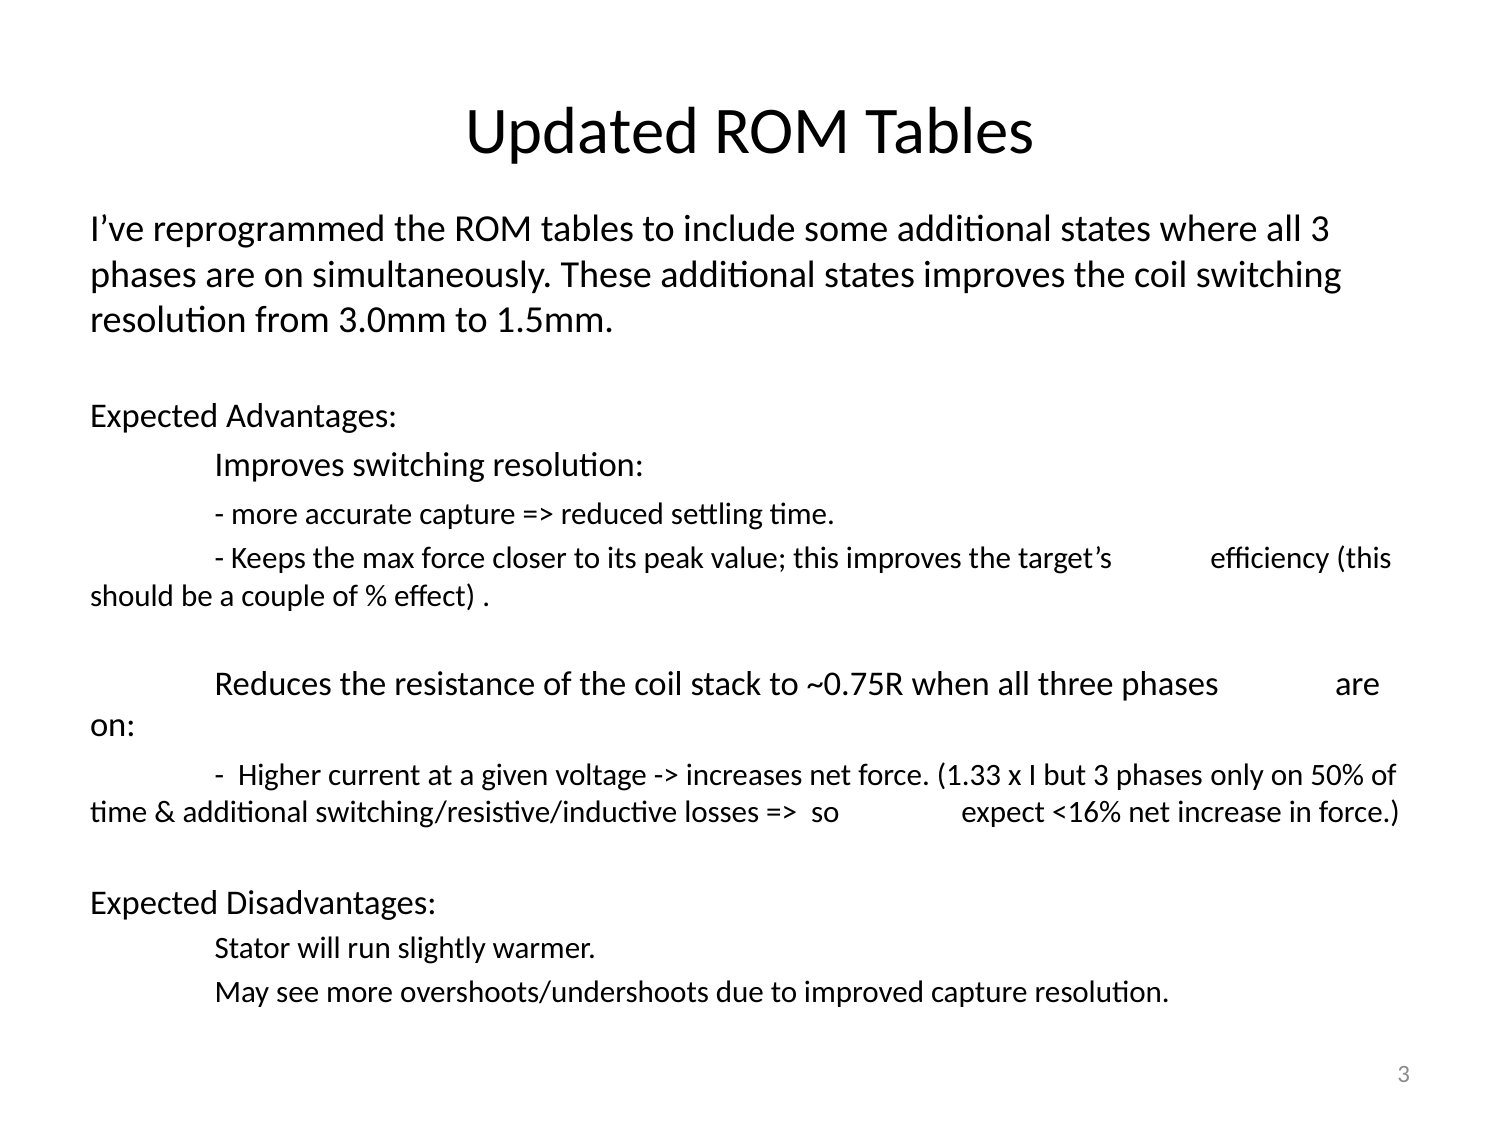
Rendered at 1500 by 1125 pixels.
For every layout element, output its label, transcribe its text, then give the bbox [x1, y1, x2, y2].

list I’ve reprogrammed the ROM tables to include some additional states where all 3 phases are on simultaneously. These additional states improves the coil switching resolution from 3.0mm to 1.5mm. Expected Advantages: Improves switching resolution: - more accurate capture => reduced settling time. - Keeps the max force closer to its peak value; this improves the target’s efficiency (this should be a couple of % effect) . Reduces the resistance of the coil stack to ~0.75R when all three phases are on: - Higher current at a given voltage -> increases net force. (1.33 x I but 3 phases only on 50% of time & additional switching/resistive/inductive losses => so expect <16% net increase in force.) Expected Disadvantages: Stator will run slightly warmer. May see more overshoots/undershoots due to improved capture resolution. [75, 196, 1425, 1047]
slide_number 3 [1074, 1042, 1425, 1103]
title Updated ROM Tables [75, 45, 1425, 196]
